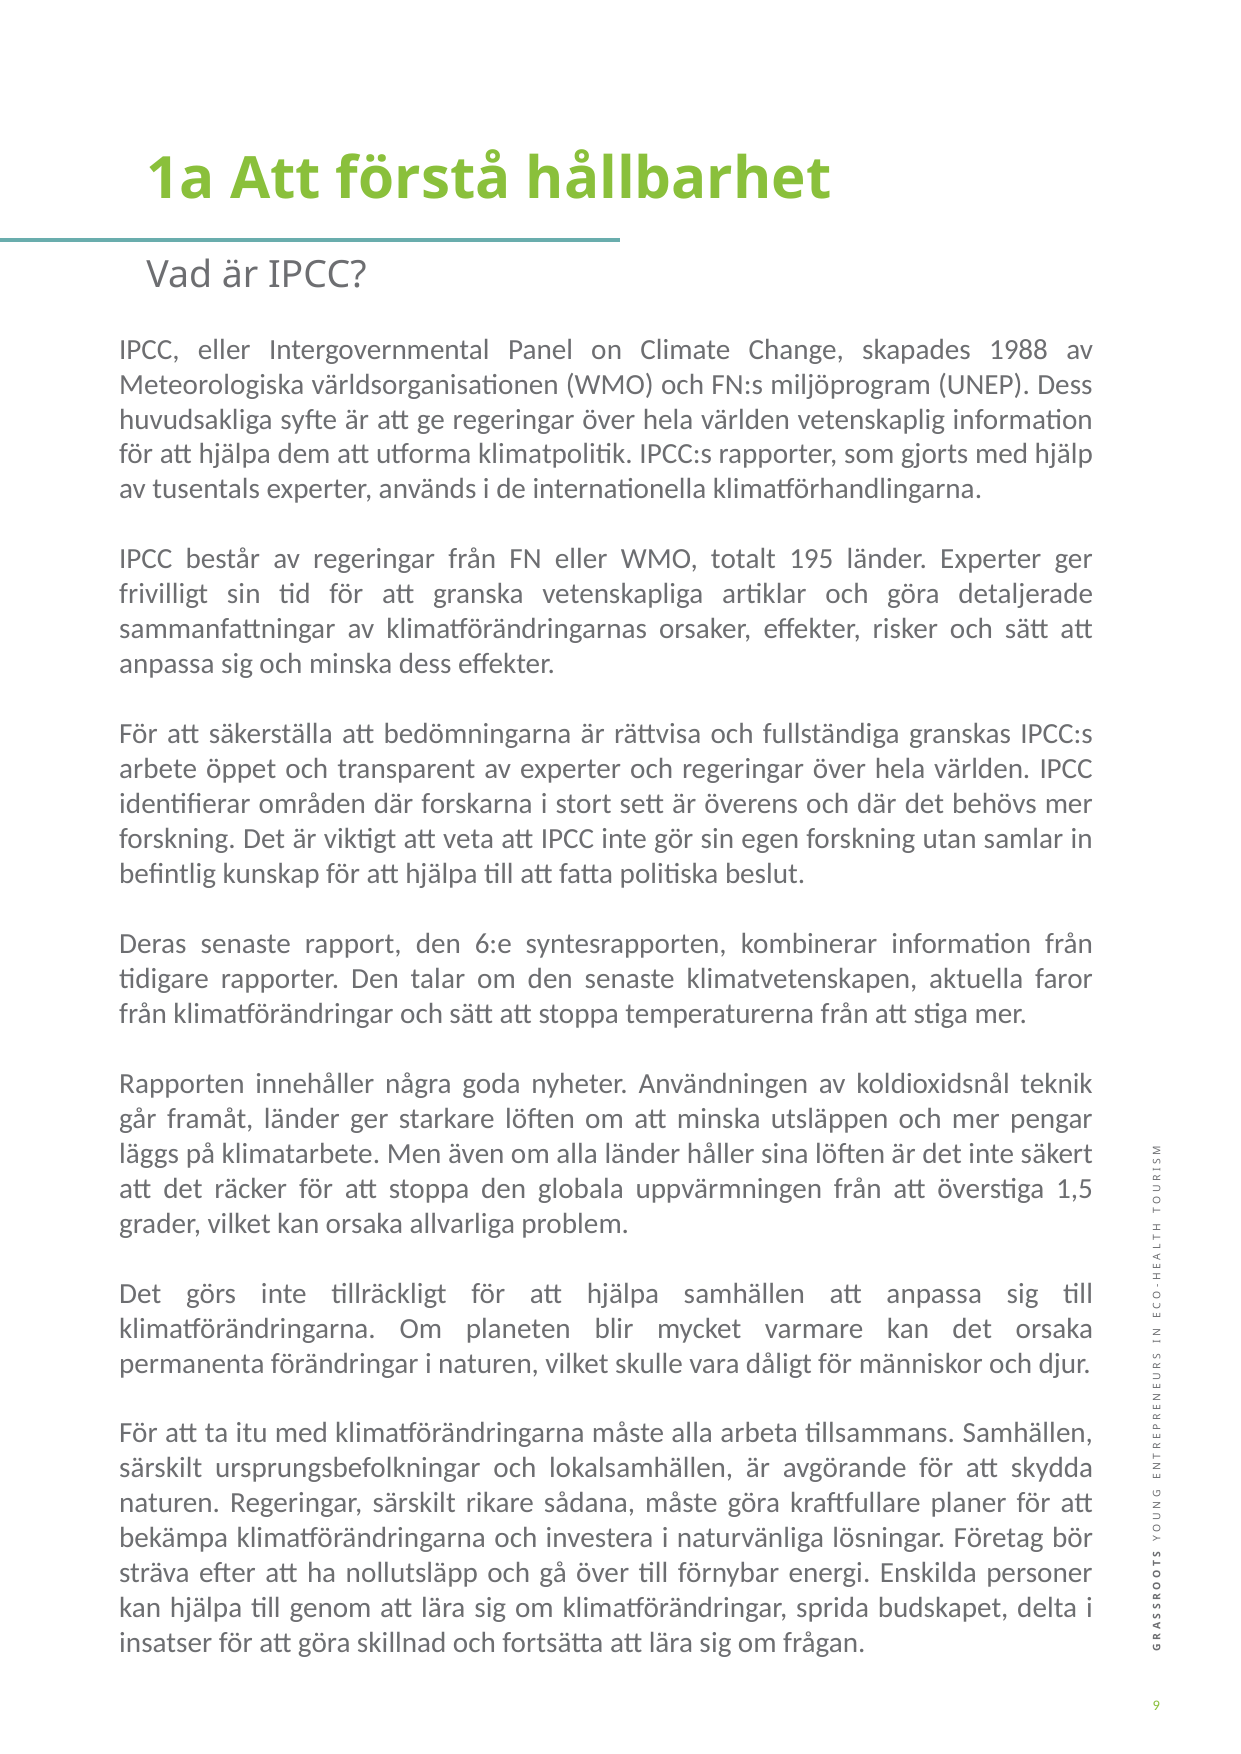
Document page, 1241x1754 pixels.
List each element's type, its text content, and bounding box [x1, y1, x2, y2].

list IPCC, eller Intergovernmental Panel on Climate Change, skapades 1988 av Meteorologiska världsorganisationen (WMO) och FN:s miljöprogram (UNEP). Dess huvudsakliga syfte är att ge regeringar över hela världen vetenskaplig information för att hjälpa dem att utforma klimatpolitik. IPCC:s rapporter, som gjorts med hjälp av tusentals experter, används i de internationella klimatförhandlingarna. IPCC består av regeringar från FN eller WMO, totalt 195 länder. Experter ger frivilligt sin tid för att granska vetenskapliga artiklar och göra detaljerade sammanfattningar av klimatförändringarnas orsaker, effekter, risker och sätt att anpassa sig och minska dess effekter. För att säkerställa att bedömningarna är rättvisa och fullständiga granskas IPCC:s arbete öppet och transparent av experter och regeringar över hela världen. IPCC identifierar områden där forskarna i stort sett är överens och där det behövs mer forskning. Det är viktigt att veta att IPCC inte gör sin egen forskning utan samlar in befintlig kunskap för att hjälpa till att fatta politiska beslut. Deras senaste rapport, den 6:e syntesrapporten, kombinerar information från tidigare rapporter. Den talar om den senaste klimatvetenskapen, aktuella faror från klimatförändringar och sätt att stoppa temperaturerna från att stiga mer. Rapporten innehåller några goda nyheter. Användningen av koldioxidsnål teknik går framåt, länder ger starkare löften om att minska utsläppen och mer pengar läggs på klimatarbete. Men även om alla länder håller sina löften är det inte säkert att det räcker för att stoppa den globala uppvärmningen från att överstiga 1,5 grader, vilket kan orsaka allvarliga problem. Det görs inte tillräckligt för att hjälpa samhällen att anpassa sig till klimatförändringarna. Om planeten blir mycket varmare kan det orsaka permanenta förändringar i naturen, vilket skulle vara dåligt för människor och djur. För att ta itu med klimatförändringarna måste alla arbeta tillsammans. Samhällen, särskilt ursprungsbefolkningar och lokalsamhällen, är avgörande för att skydda naturen. Regeringar, särskilt rikare sådana, måste göra kraftfullare planer för att bekämpa klimatförändringarna och investera i naturvänliga lösningar. Företag bör sträva efter att ha nollutsläpp och gå över till förnybar energi. Enskilda personer kan hjälpa till genom att lära sig om klimatförändringar, sprida budskapet, delta i insatser för att göra skillnad och fortsätta att lära sig om frågan. [104, 322, 1109, 1537]
list 1a Att förstå hållbarhet [131, 132, 1109, 242]
list Vad är IPCC? [131, 242, 1109, 371]
slide_number 9 [1125, 1666, 1187, 1743]
text_box [0, 1359, 542, 1754]
